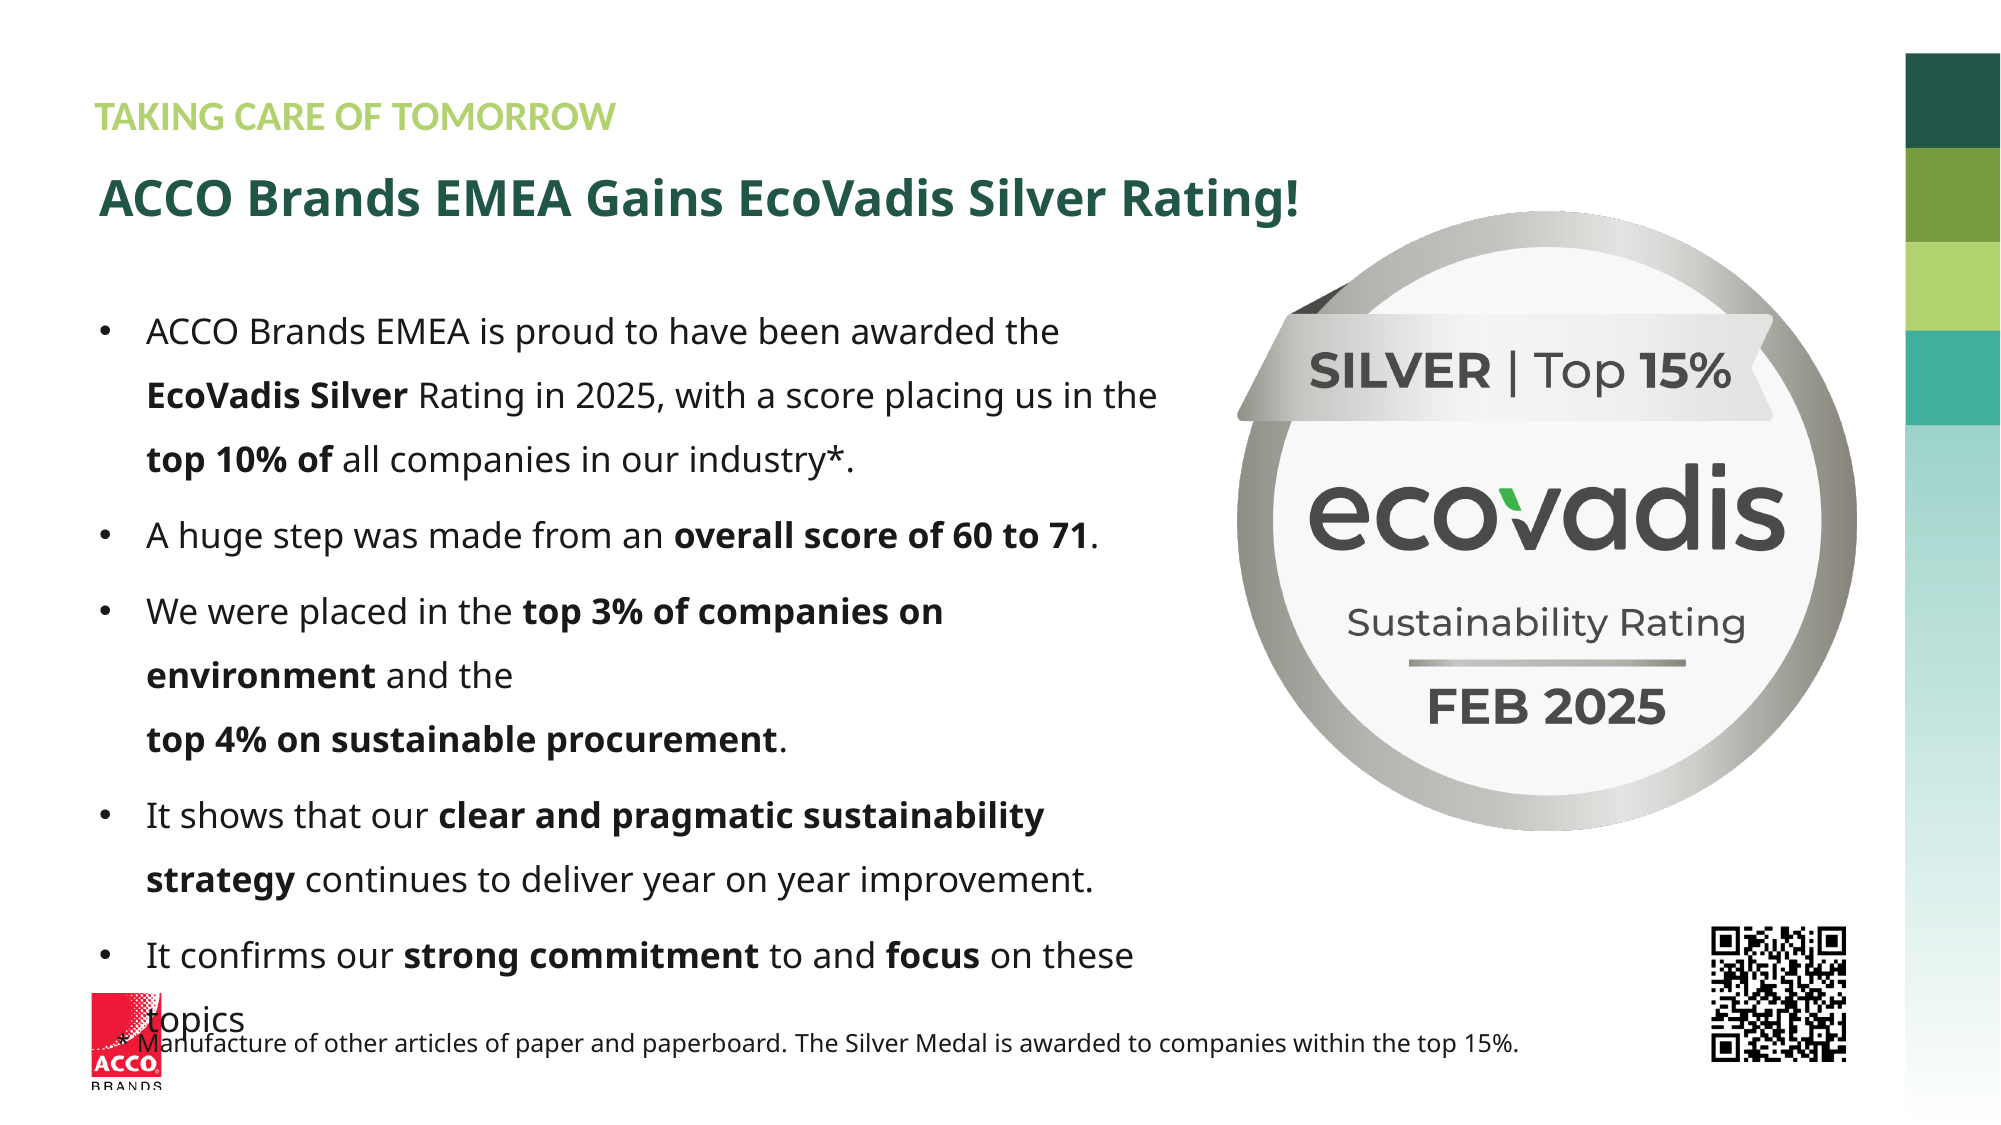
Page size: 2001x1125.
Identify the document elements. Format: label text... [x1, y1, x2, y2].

text_box * Manufacture of other articles of paper and paperboard. The Silver Medal is awarded to companies within the top 15%. [101, 1020, 1536, 1066]
picture [1237, 211, 1857, 831]
text_box ACCO Brands EMEA Gains EcoVadis Silver Rating! [99, 174, 1836, 249]
picture [1699, 915, 1857, 1073]
list ACCO Brands EMEA is proud to have been awarded the EcoVadis Silver Rating in 2025, with a score placing us in the top 10% of all companies in our industry*. A huge step was made from an overall score of 60 to 71. We were placed in the top 3% of companies on environment and the top 4% on sustainable procurement. It shows that our clear and pragmatic sustainability strategy continues to deliver year on year improvement. It confirms our strong commitment to and focus on these topics [99, 287, 1175, 946]
